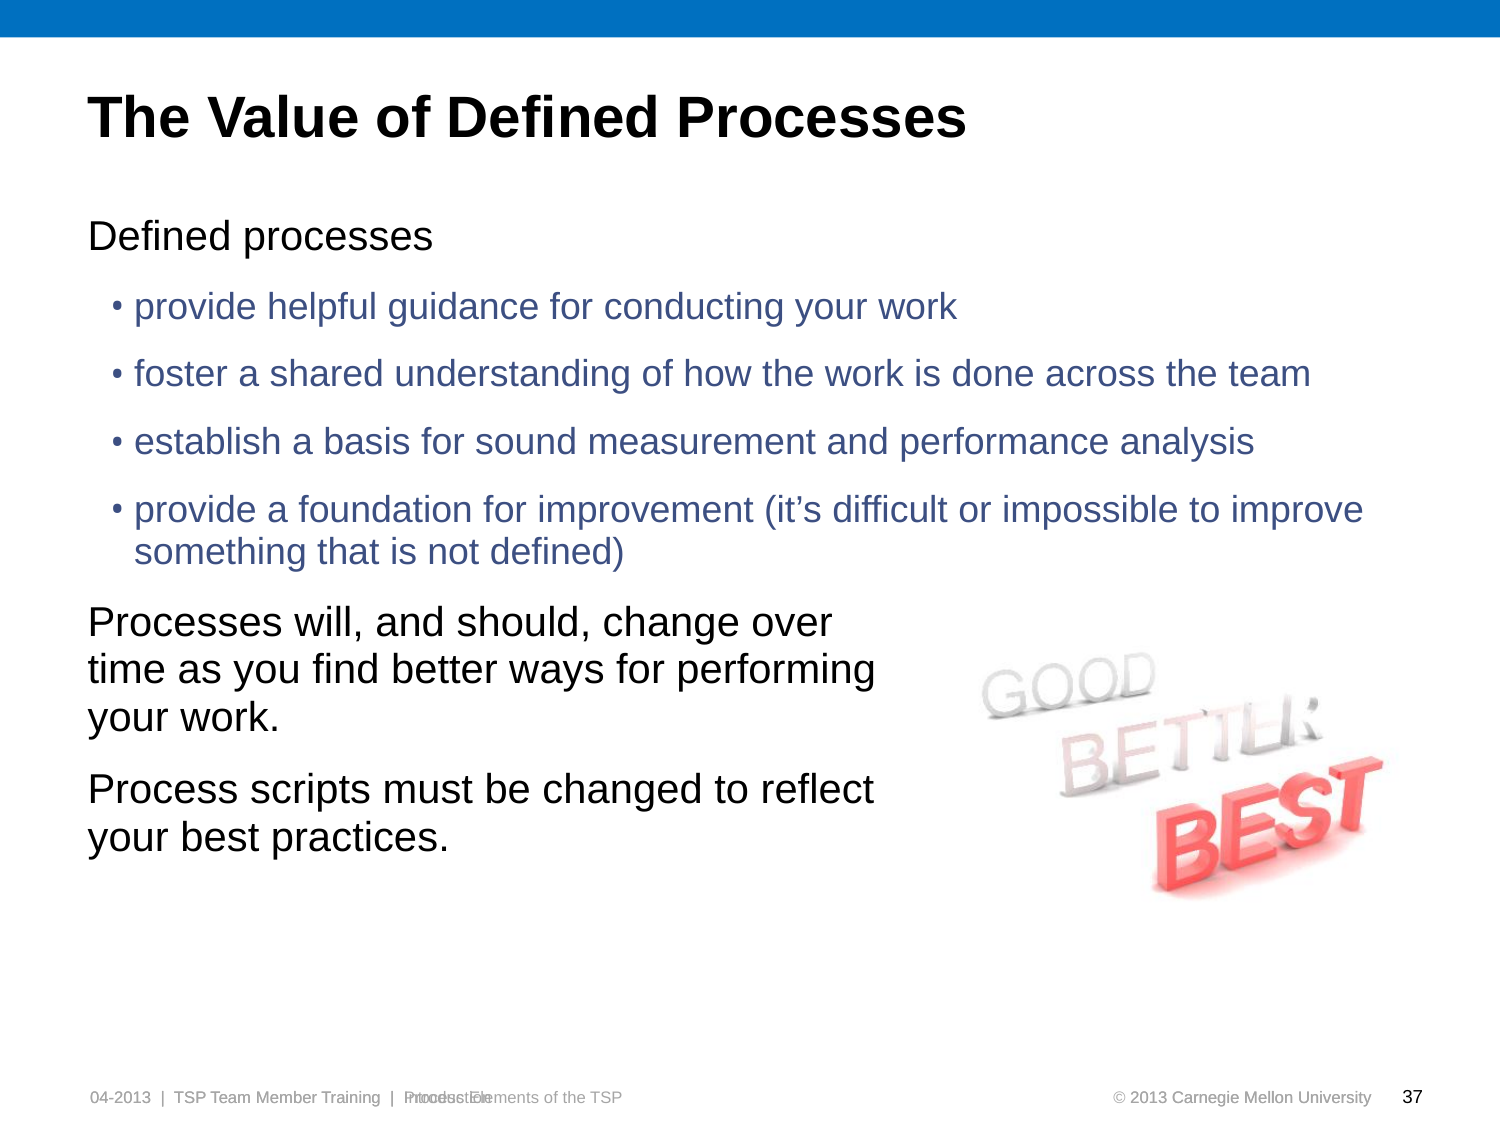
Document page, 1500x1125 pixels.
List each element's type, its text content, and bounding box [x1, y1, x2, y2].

list Defined processes provide helpful guidance for conducting your work foster a shared understanding of how the work is done across the team establish a basis for sound measurement and performance analysis provide a foundation for improvement (it’s difficult or impossible to improve something that is not defined) Processes will, and should, change over time as you find better ways for performing your work. Process scripts must be changed to reflect your best practices. [87, 212, 1440, 1026]
title The Value of Defined Processes [87, 92, 1439, 212]
picture [953, 627, 1408, 930]
